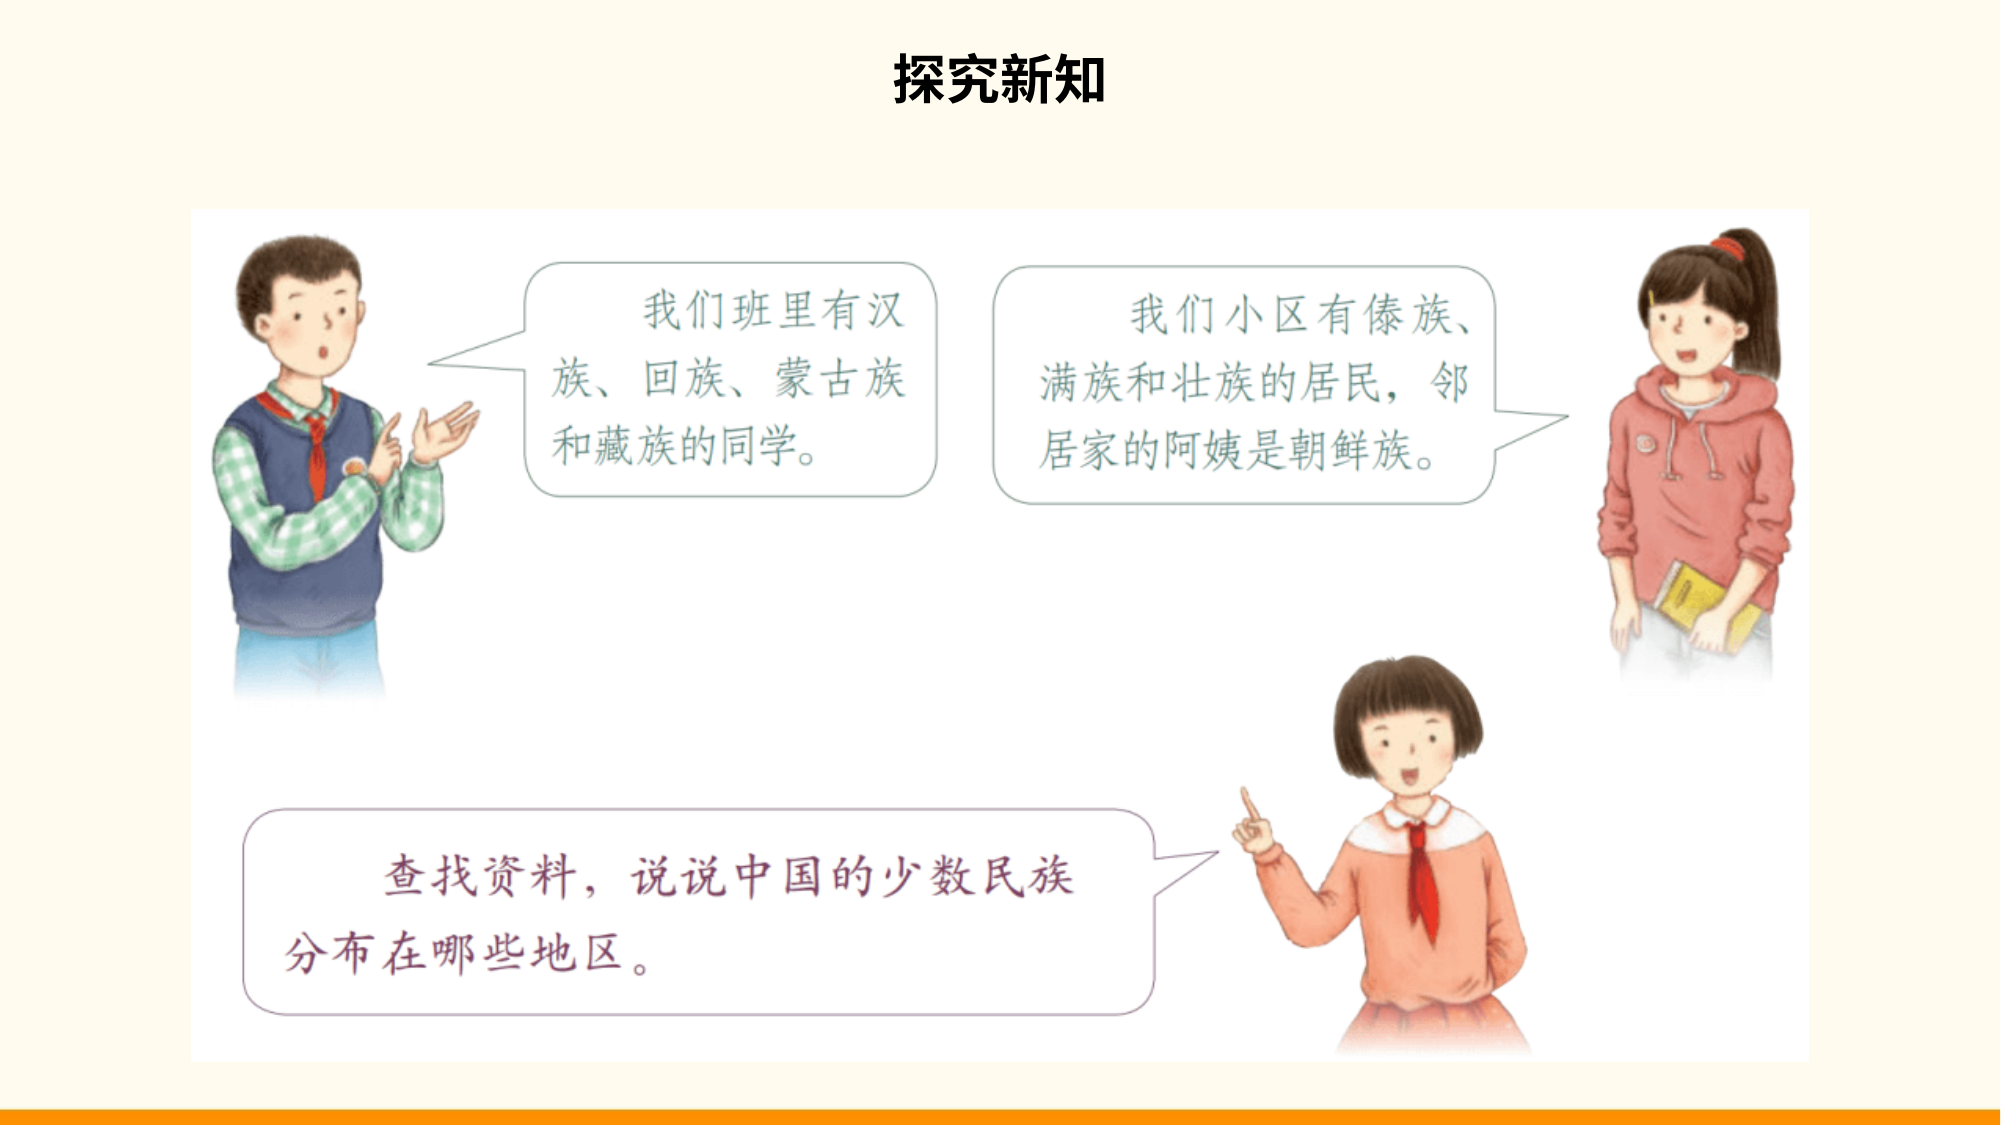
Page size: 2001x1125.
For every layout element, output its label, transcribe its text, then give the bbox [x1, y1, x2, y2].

picture [0, 0, 2001, 1125]
title 探究新知 [193, 38, 1808, 119]
